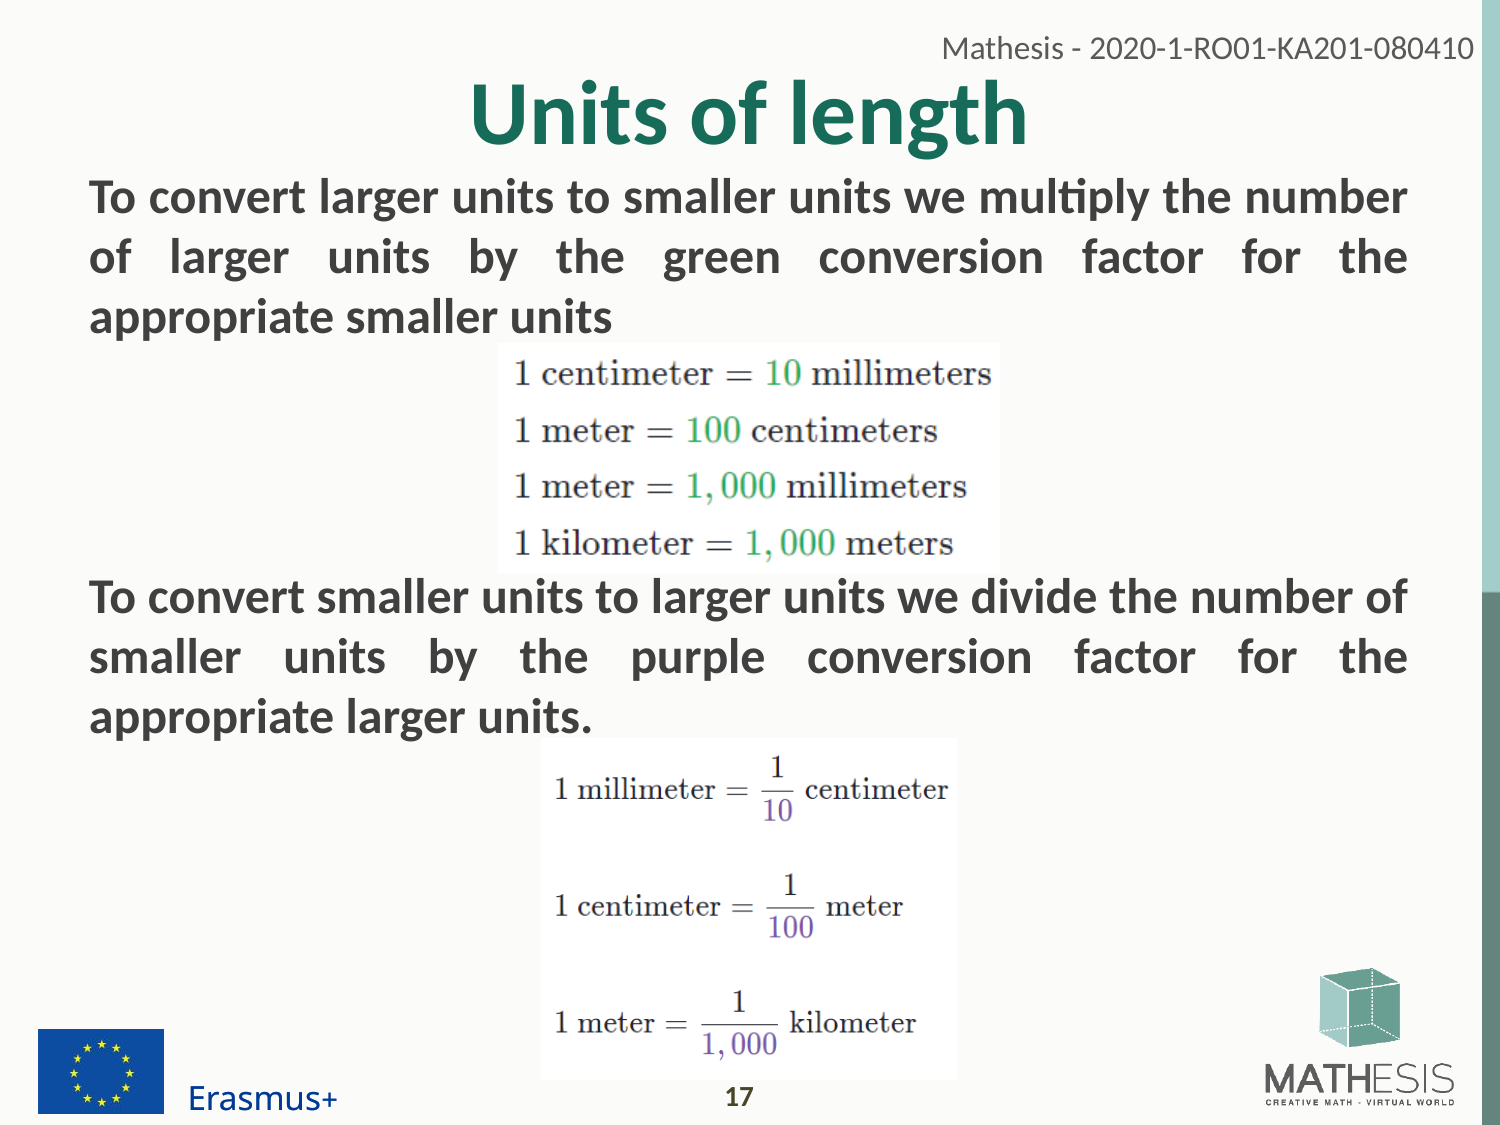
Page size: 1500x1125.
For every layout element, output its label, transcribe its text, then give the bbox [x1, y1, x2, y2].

title Units of length [75, 45, 1425, 155]
list To convert larger units to smaller units we multiply the number of larger units by the green conversion factor for the appropriate smaller units To convert smaller units to larger units we divide the number of smaller units by the purple conversion factor for the appropriate larger units. [74, 155, 1425, 899]
picture [541, 738, 957, 1081]
picture [498, 343, 1001, 573]
picture [38, 1029, 164, 1114]
